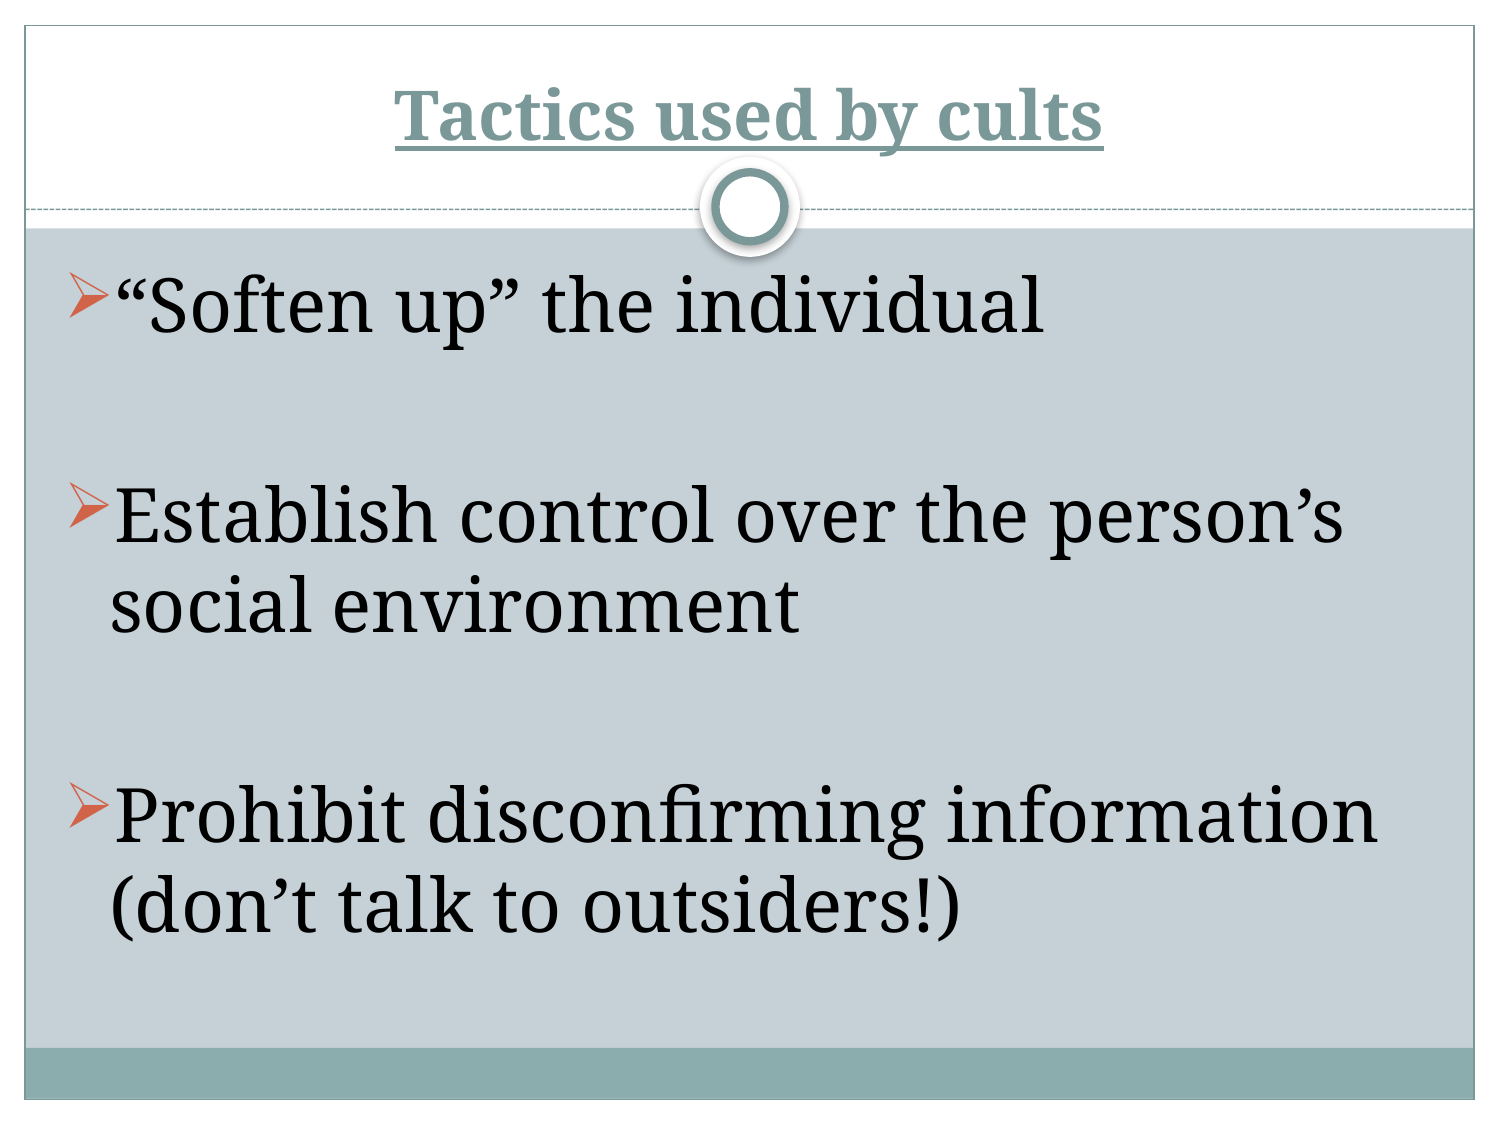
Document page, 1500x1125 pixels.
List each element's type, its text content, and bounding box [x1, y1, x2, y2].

list “Soften up” the individual Establish control over the person’s social environment Prohibit disconfirming information (don’t talk to outsiders!) [49, 250, 1445, 1001]
title Tactics used by cults [49, 37, 1450, 162]
